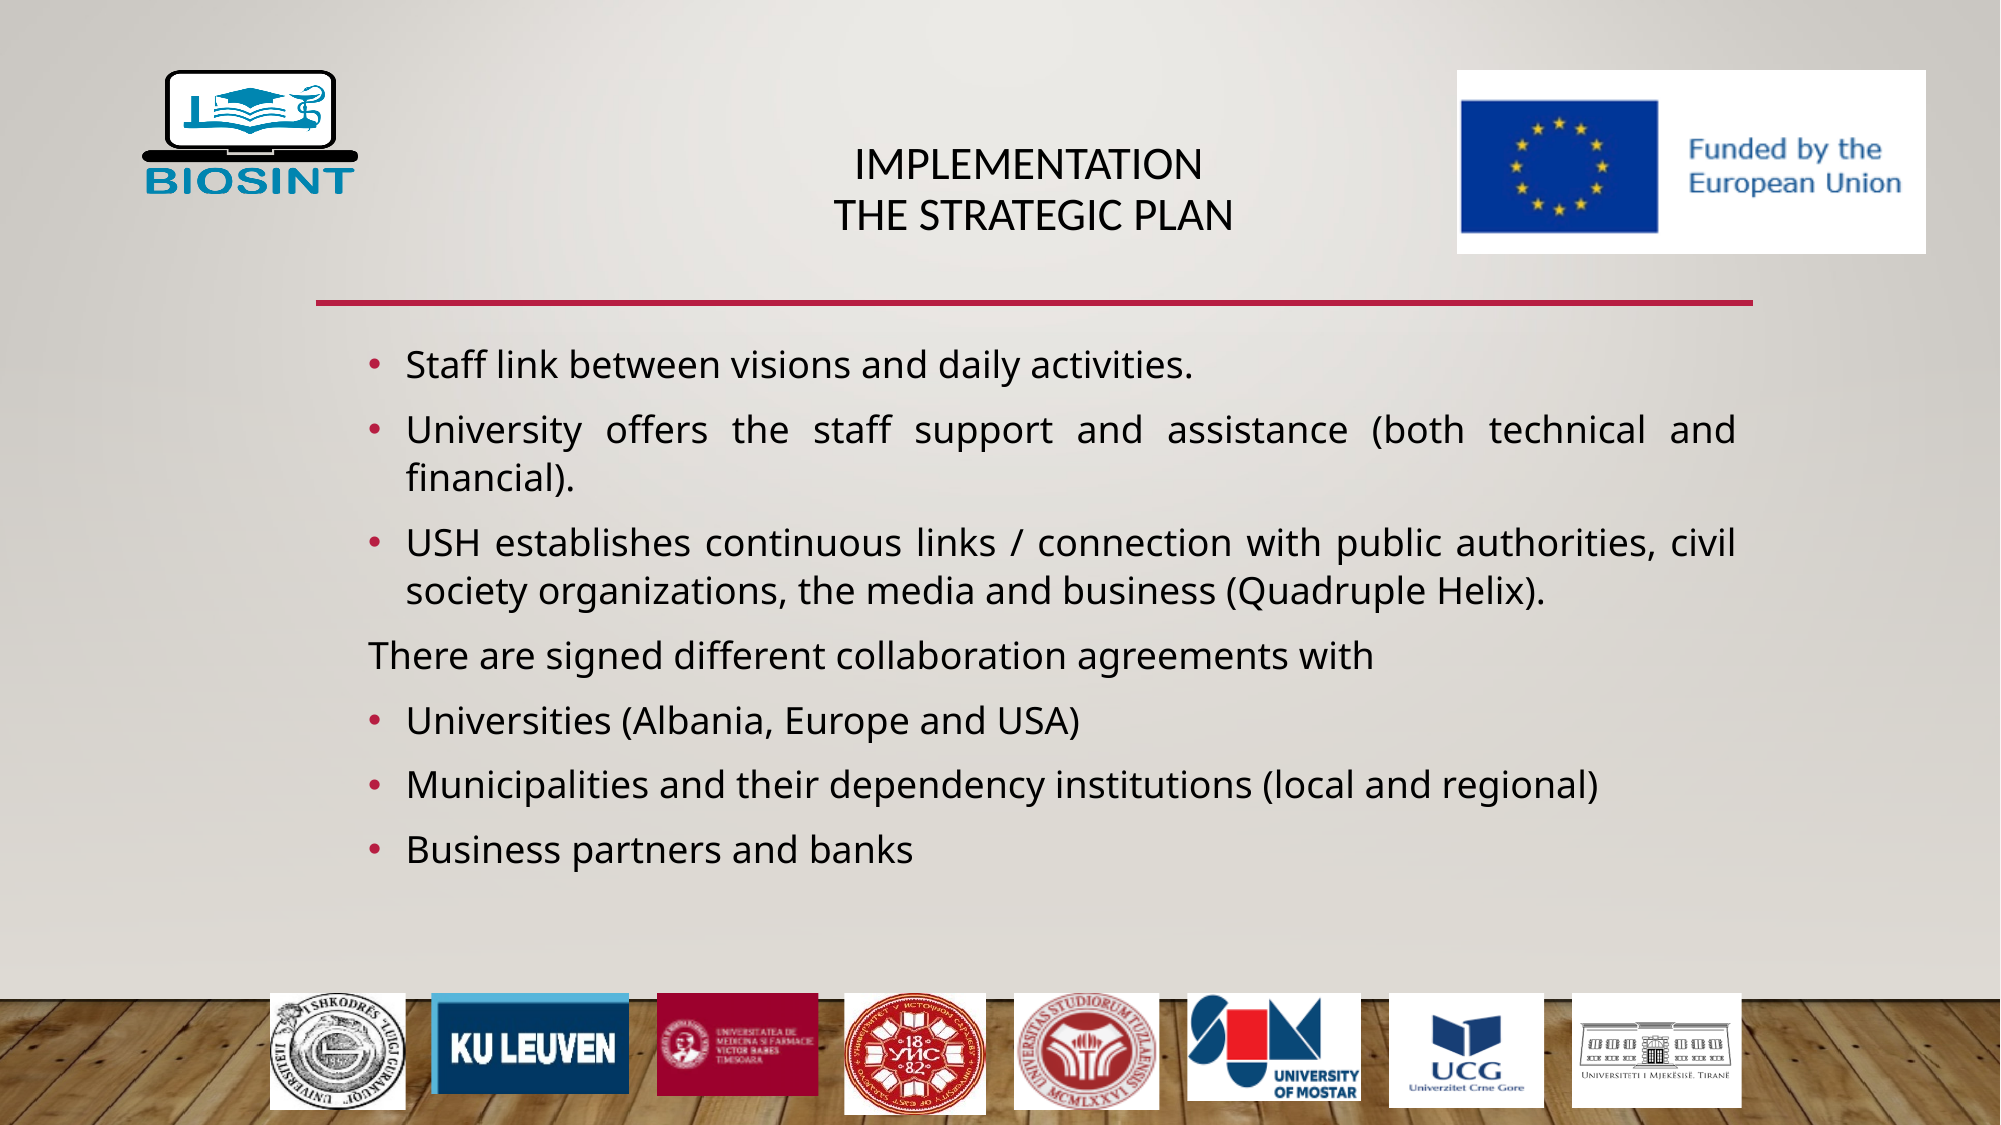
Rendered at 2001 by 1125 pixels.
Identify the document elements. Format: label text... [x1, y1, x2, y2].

picture [0, 992, 2001, 1125]
list Staff link between visions and daily activities. University offers the staff support and assistance (both technical and financial). USH establishes continuous links / connection with public authorities, civil society organizations, the media and business (Quadruple Helix). There are signed different collaboration agreements with Universities (Albania, Europe and USA) Municipalities and their dependency institutions (local and regional) Business partners and banks [315, 330, 1754, 897]
picture [0, 0, 2001, 395]
title implementation the strategic plan [315, 132, 1754, 305]
